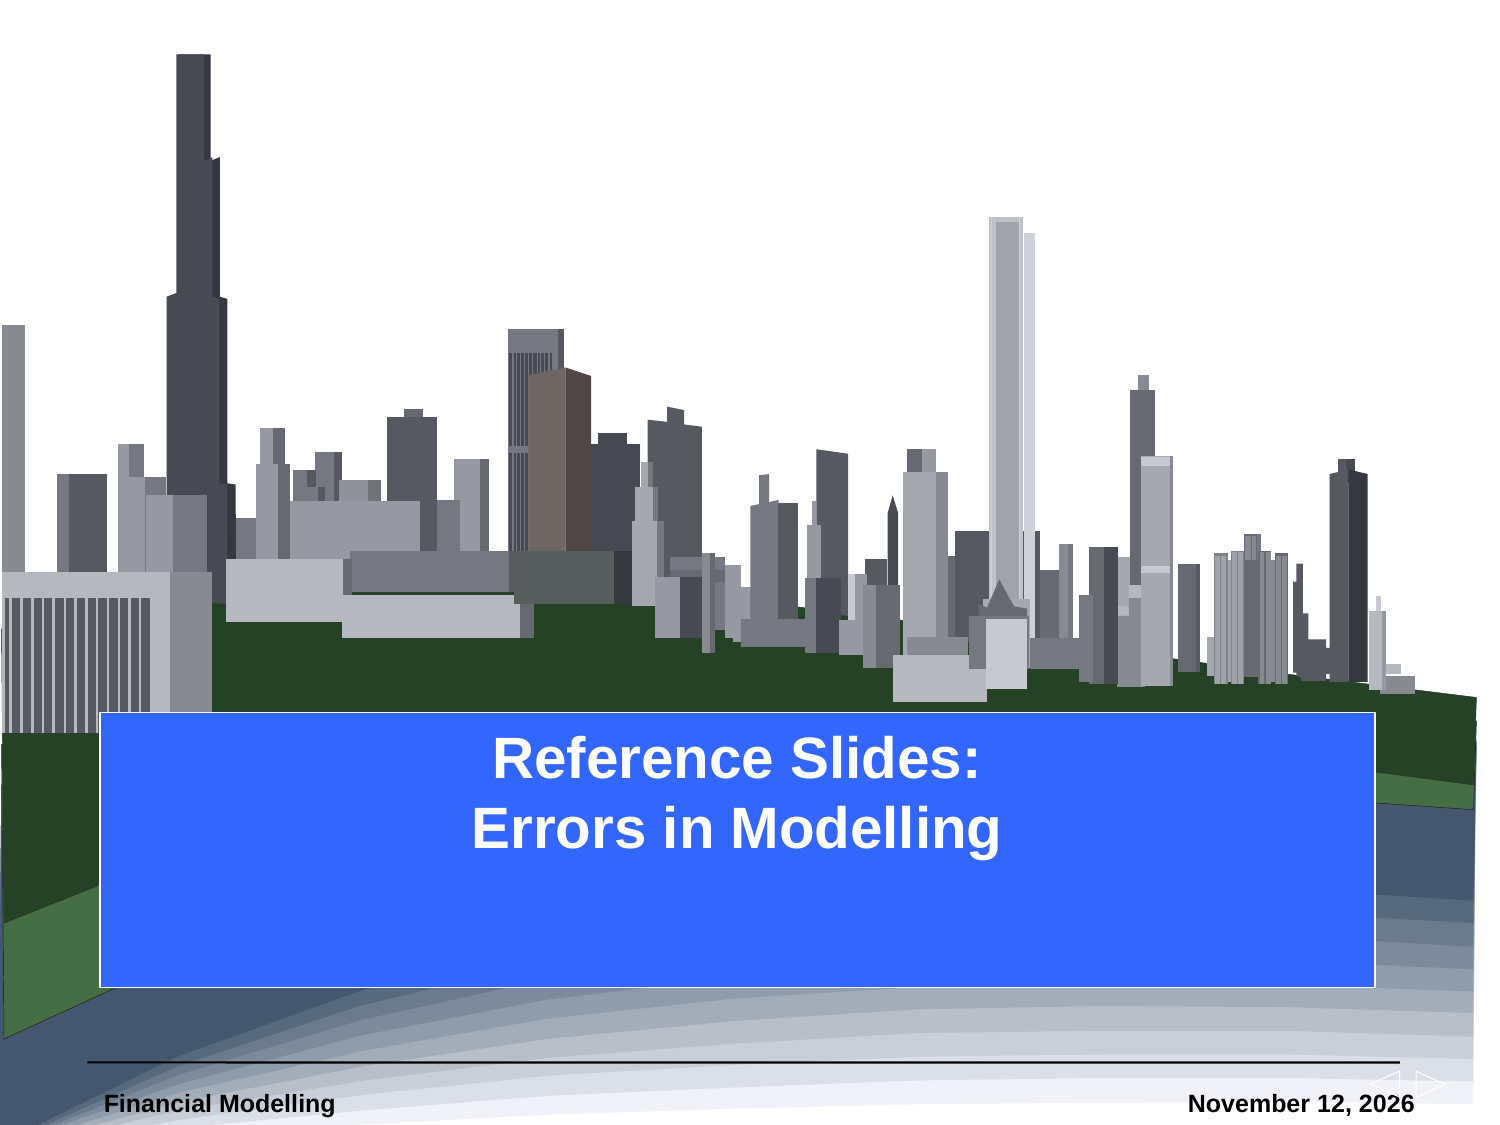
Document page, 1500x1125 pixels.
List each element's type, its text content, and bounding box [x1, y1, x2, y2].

title Reference Slides: Errors in Modelling [99, 712, 1376, 988]
